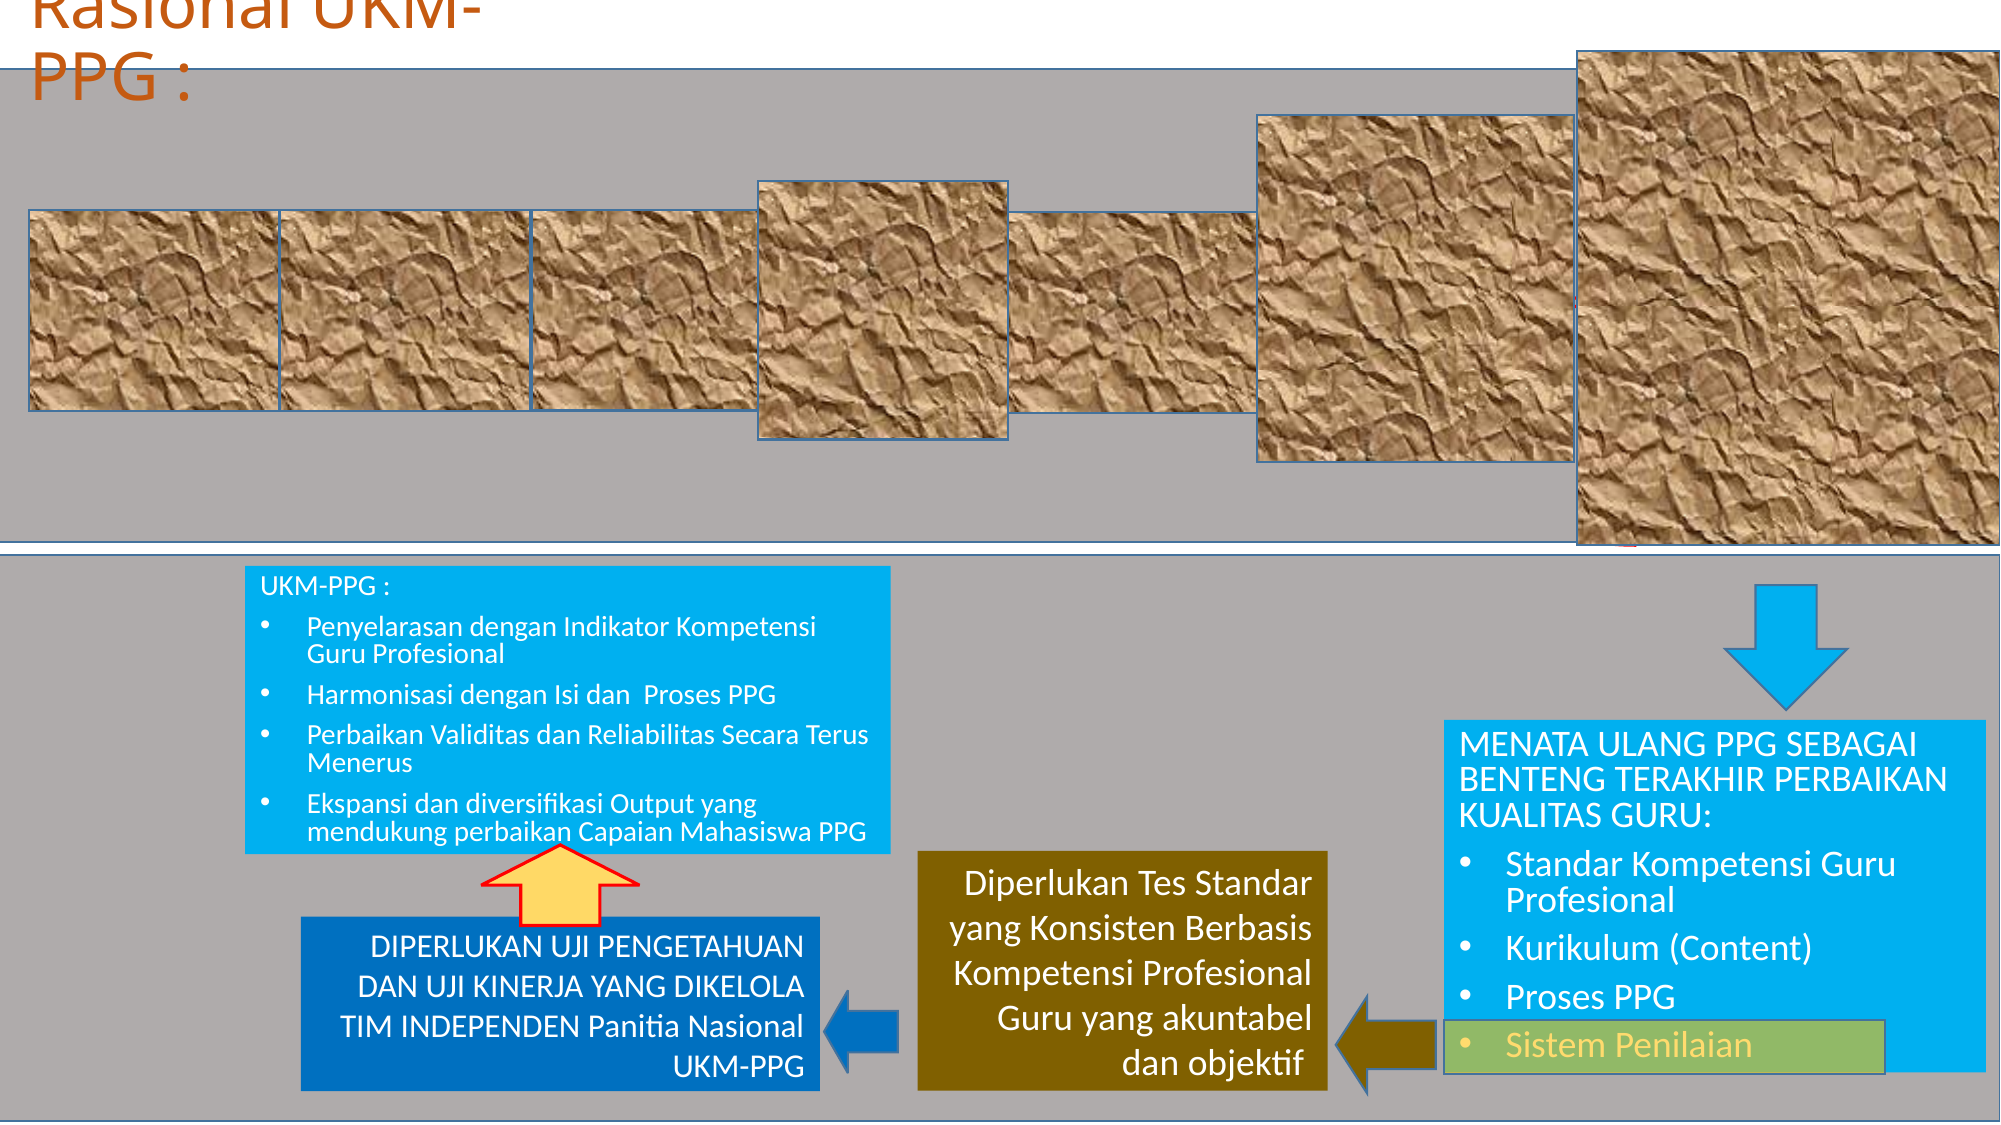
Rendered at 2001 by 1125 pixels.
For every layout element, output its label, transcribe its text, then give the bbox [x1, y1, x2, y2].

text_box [43, 184, 1000, 439]
text_box [757, 180, 1009, 441]
text_box [480, 843, 640, 927]
text_box UKM-PPG : Penyelarasan dengan Indikator Kompetensi Guru Profesional Harmonisasi dengan Isi dan Proses PPG Perbaikan Validitas dan Reliabilitas Secara Terus Menerus Ekspansi dan diversifikasi Output yang mendukung perbaikan Capaian Mahasiswa PPG [245, 565, 891, 855]
text_box [822, 989, 899, 1074]
text_box [1007, 211, 1256, 414]
text_box MENATA ULANG PPG SEBAGAI BENTENG TERAKHIR PERBAIKAN KUALITAS GURU: Standar Kompetensi Guru Profesional Kurikulum (Content) Proses PPG Sistem Penilaian [1444, 719, 1986, 1073]
text_box [1722, 584, 1850, 712]
text_box [1256, 114, 1575, 463]
text_box [1334, 992, 1437, 1097]
text_box Diperlukan Tes Standar yang Konsisten Berbasis Kompetensi Profesional Guru yang akuntabel dan objektif [917, 850, 1328, 1091]
text_box [28, 209, 43, 412]
text_box DIPERLUKAN UJI PENGETAHUAN DAN UJI KINERJA YANG DIKELOLA TIM INDEPENDEN Panitia Nasional UKM-PPG [300, 916, 820, 1092]
text_box [0, 554, 2000, 1122]
text_box [1576, 50, 2000, 546]
text_box [0, 68, 1576, 543]
text_box [1443, 1019, 1886, 1075]
title Rasional UKM-PPG : [14, 3, 618, 83]
